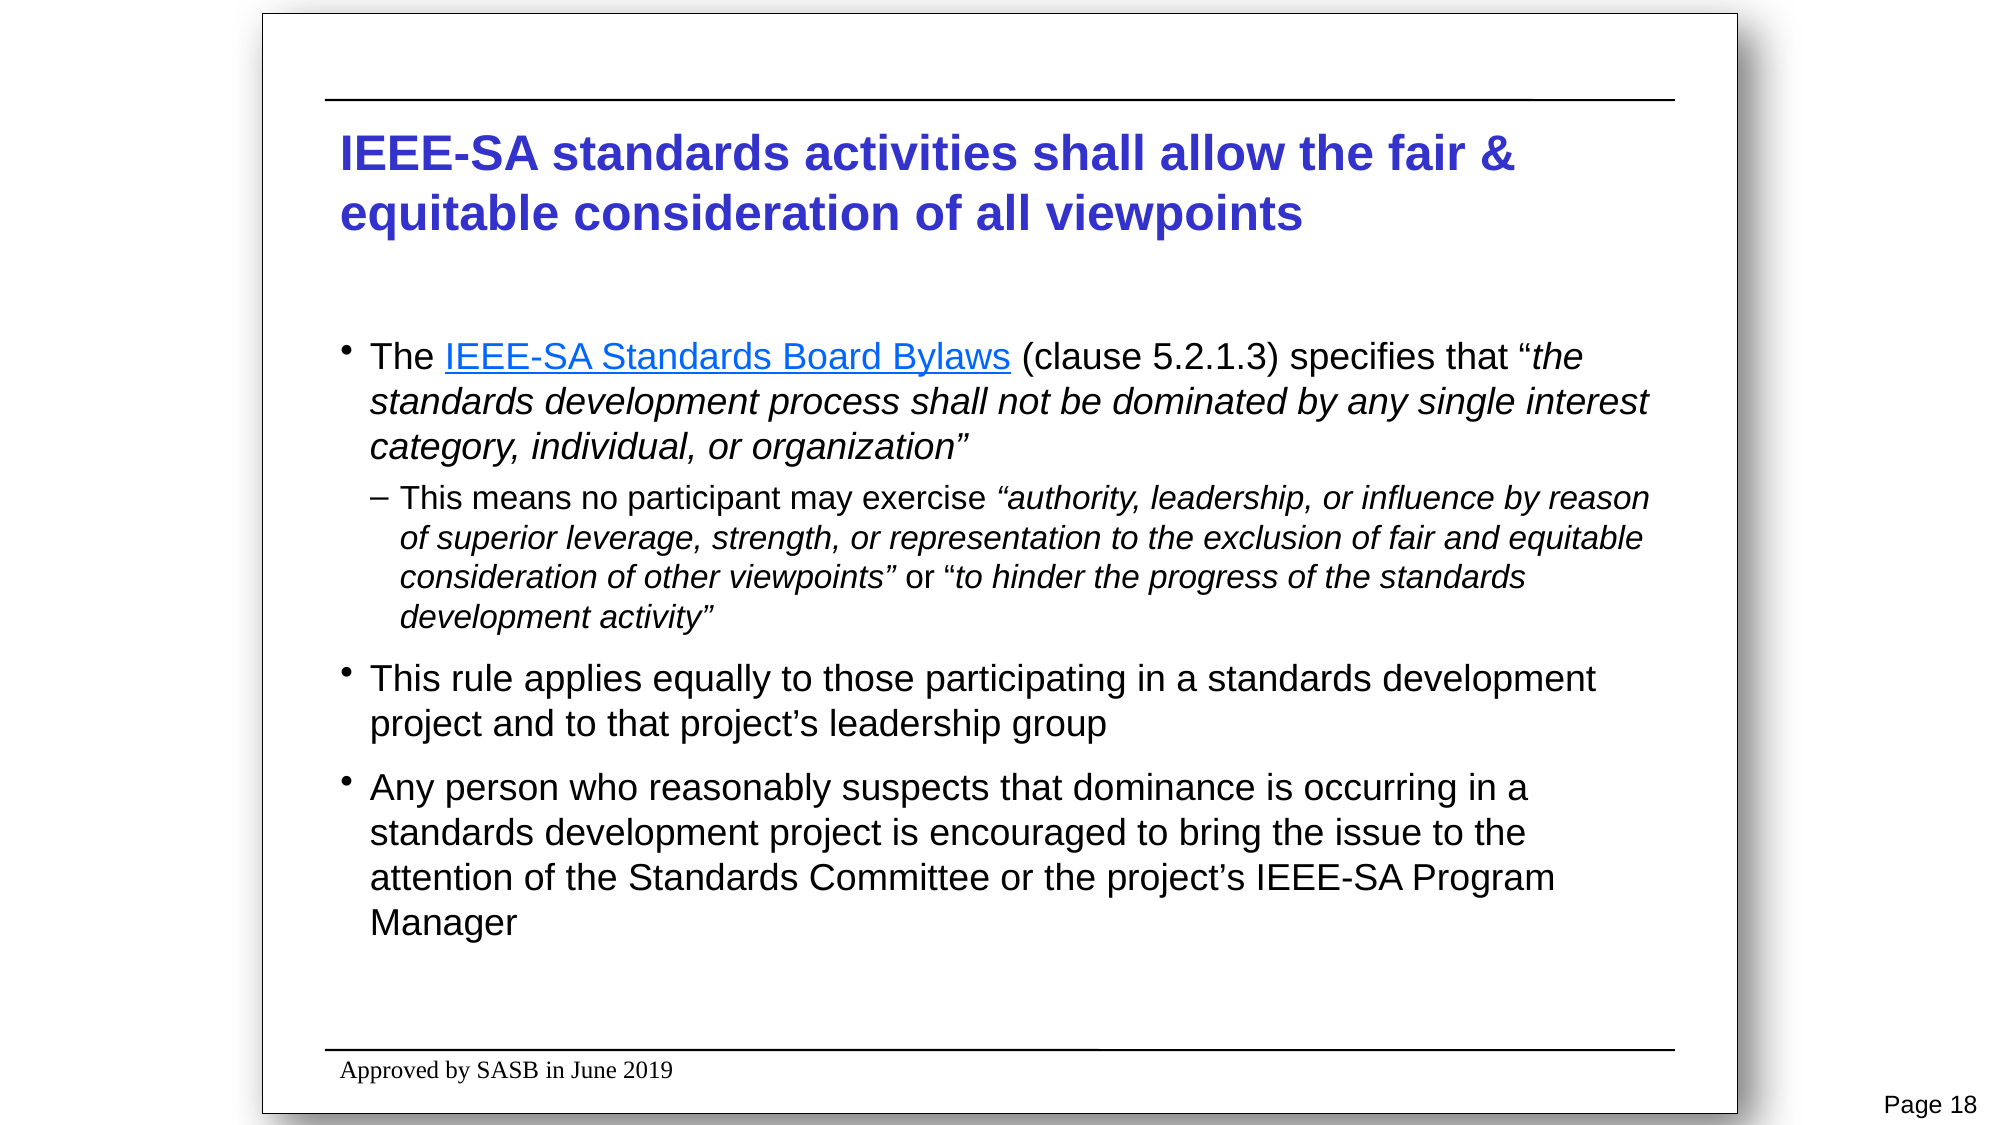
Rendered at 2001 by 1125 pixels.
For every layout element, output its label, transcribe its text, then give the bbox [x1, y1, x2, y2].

title IEEE-SA standards activities shall allow the fair & equitable consideration of all viewpoints [324, 112, 1675, 288]
picture [263, 14, 1737, 1113]
list The IEEE-SA Standards Board Bylaws (clause 5.2.1.3) specifies that “the standards development process shall not be dominated by any single interest category, individual, or organization” This means no participant may exercise “authority, leadership, or influence by reason of superior leverage, strength, or representation to the exclusion of fair and equitable consideration of other viewpoints” or “to hinder the progress of the standards development activity” This rule applies equally to those participating in a standards development project and to that project’s leadership group Any person who reasonably suspects that dominance is occurring in a standards development project is encouraged to bring the issue to the attention of the Standards Committee or the project’s IEEE-SA Program Manager [324, 324, 1675, 1000]
